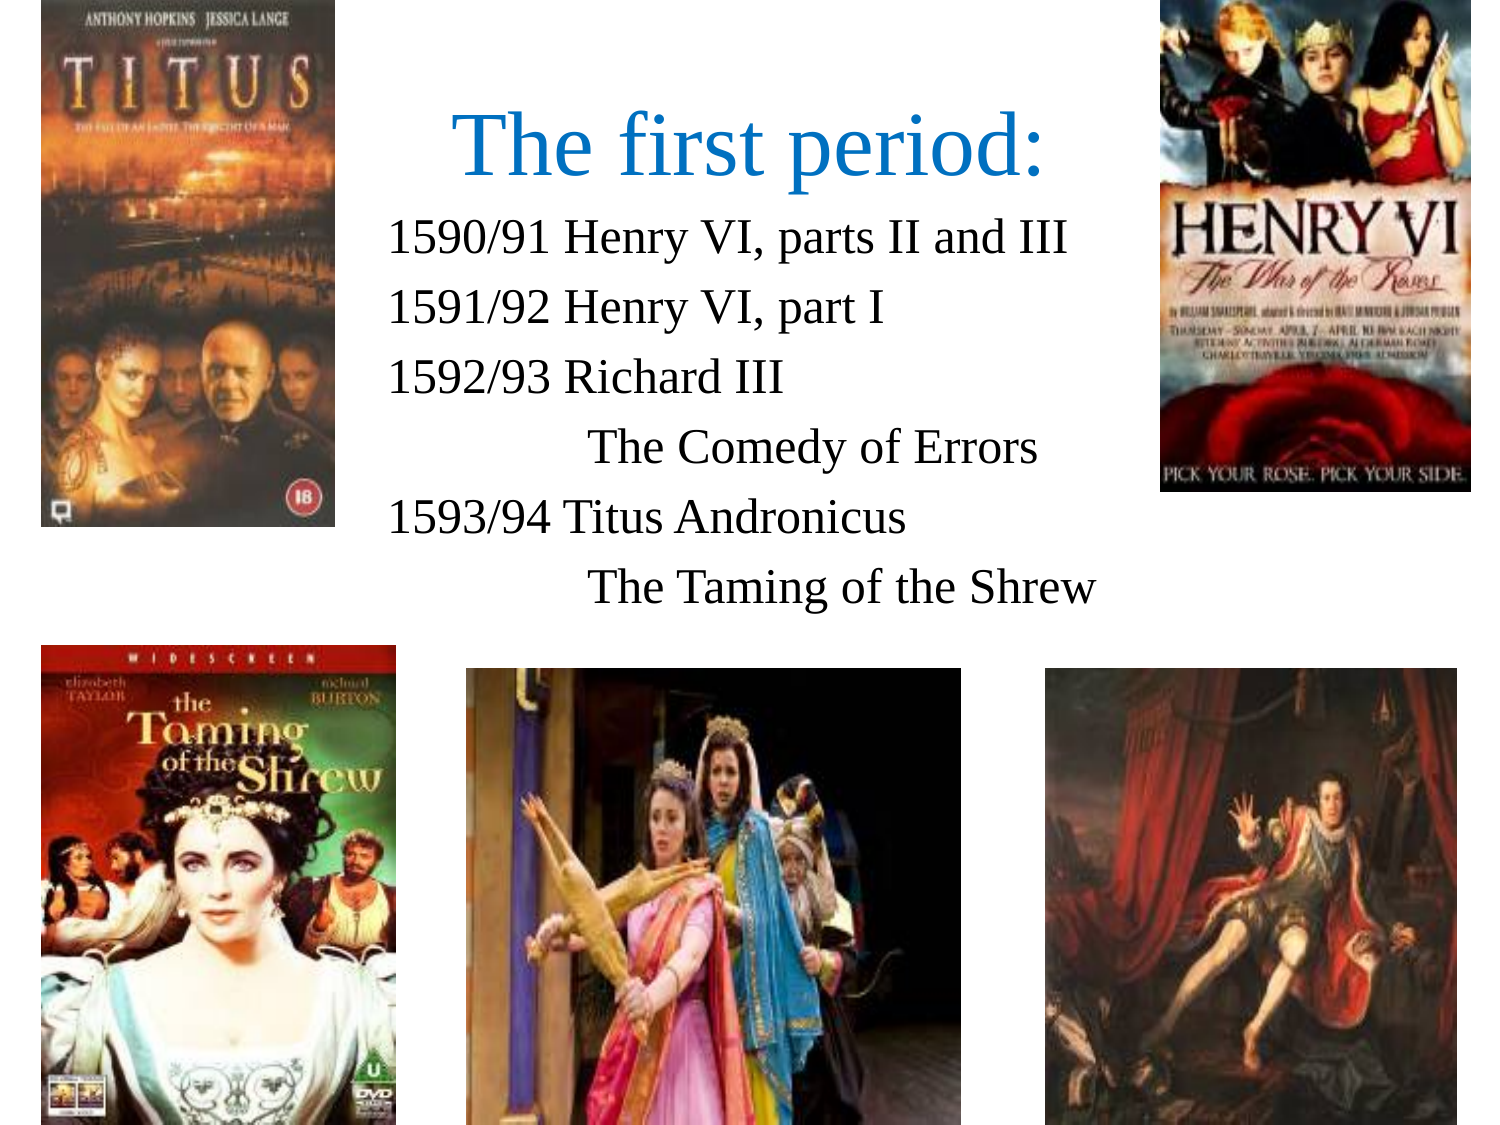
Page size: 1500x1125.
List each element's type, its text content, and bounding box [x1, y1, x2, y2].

list 1590/91 Henry VI, parts II and III 1591/92 Henry VI, part I 1592/93 Richard III The Comedy of Errors 1593/94 Titus Andronicus The Taming of the Shrew [371, 196, 1164, 634]
picture [466, 668, 962, 1125]
title The first period: [340, 44, 1154, 233]
picture [40, 0, 335, 528]
picture [1045, 668, 1457, 1125]
picture [1159, 0, 1471, 492]
picture [40, 645, 396, 1125]
